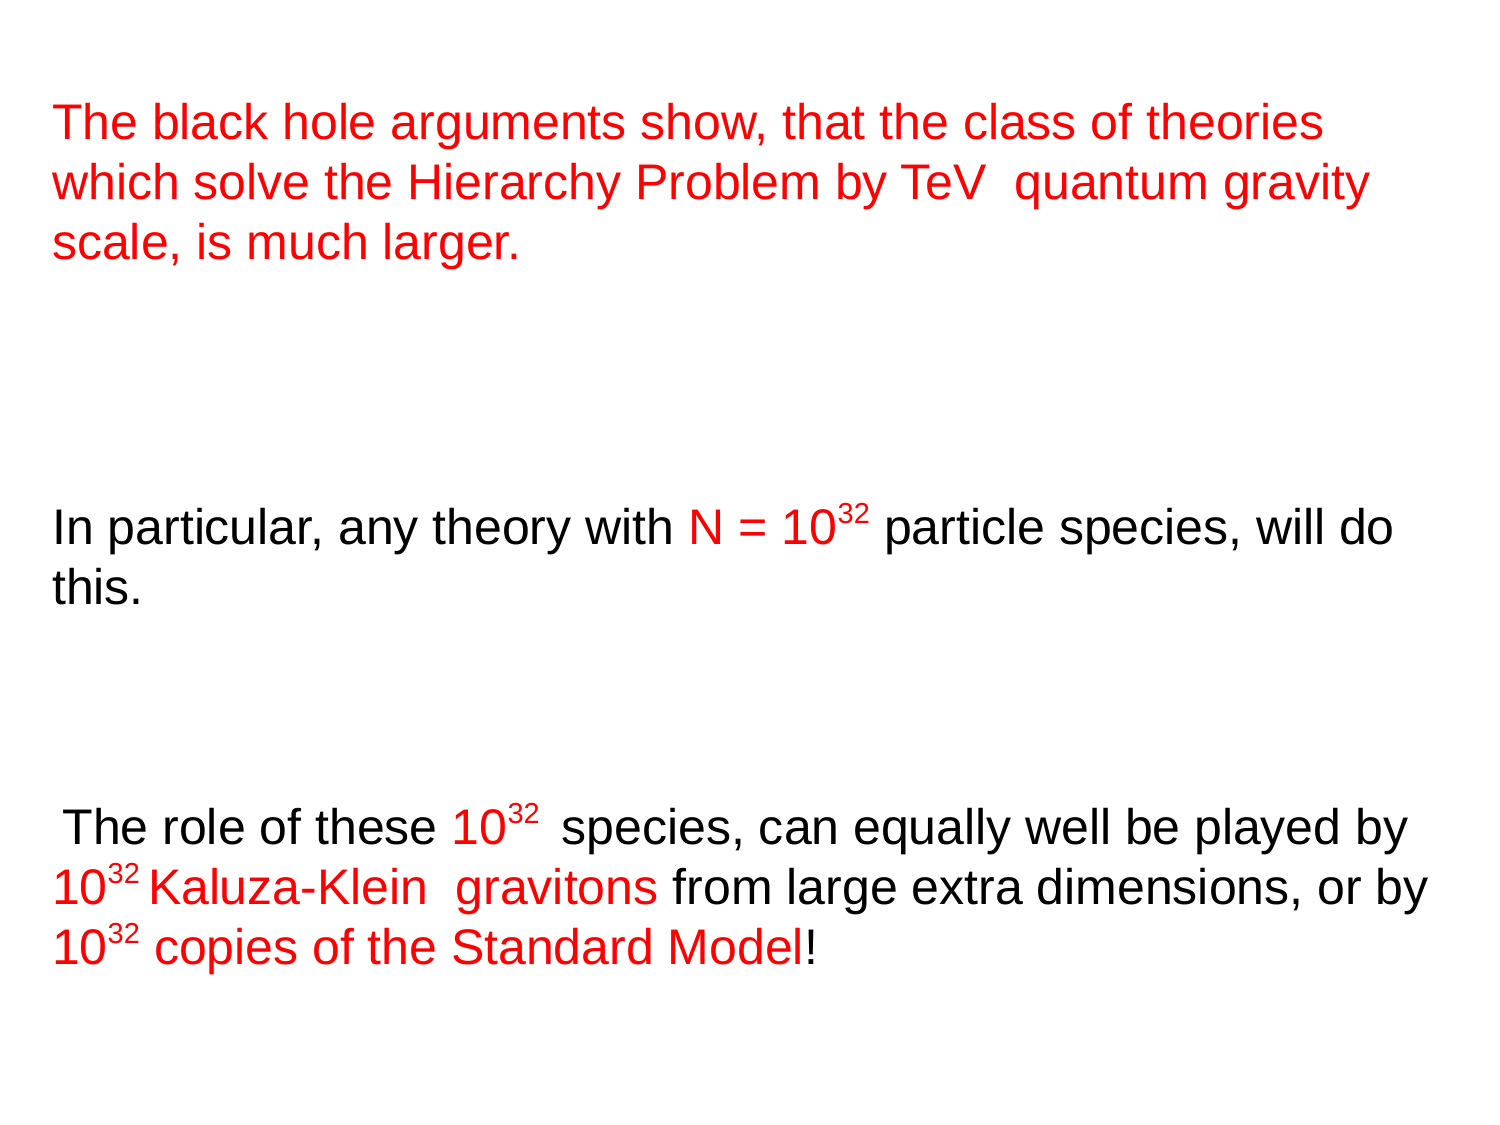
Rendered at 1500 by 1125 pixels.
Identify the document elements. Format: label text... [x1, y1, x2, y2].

text_box The black hole arguments show, that the class of theories which solve the Hierarchy Problem by TeV quantum gravity scale, is much larger. In particular, any theory with N = 1032 particle species, will do this. The role of these 1032 species, can equally well be played by 1032 Kaluza-Klein gravitons from large extra dimensions, or by 1032 copies of the Standard Model! [37, 37, 1463, 983]
